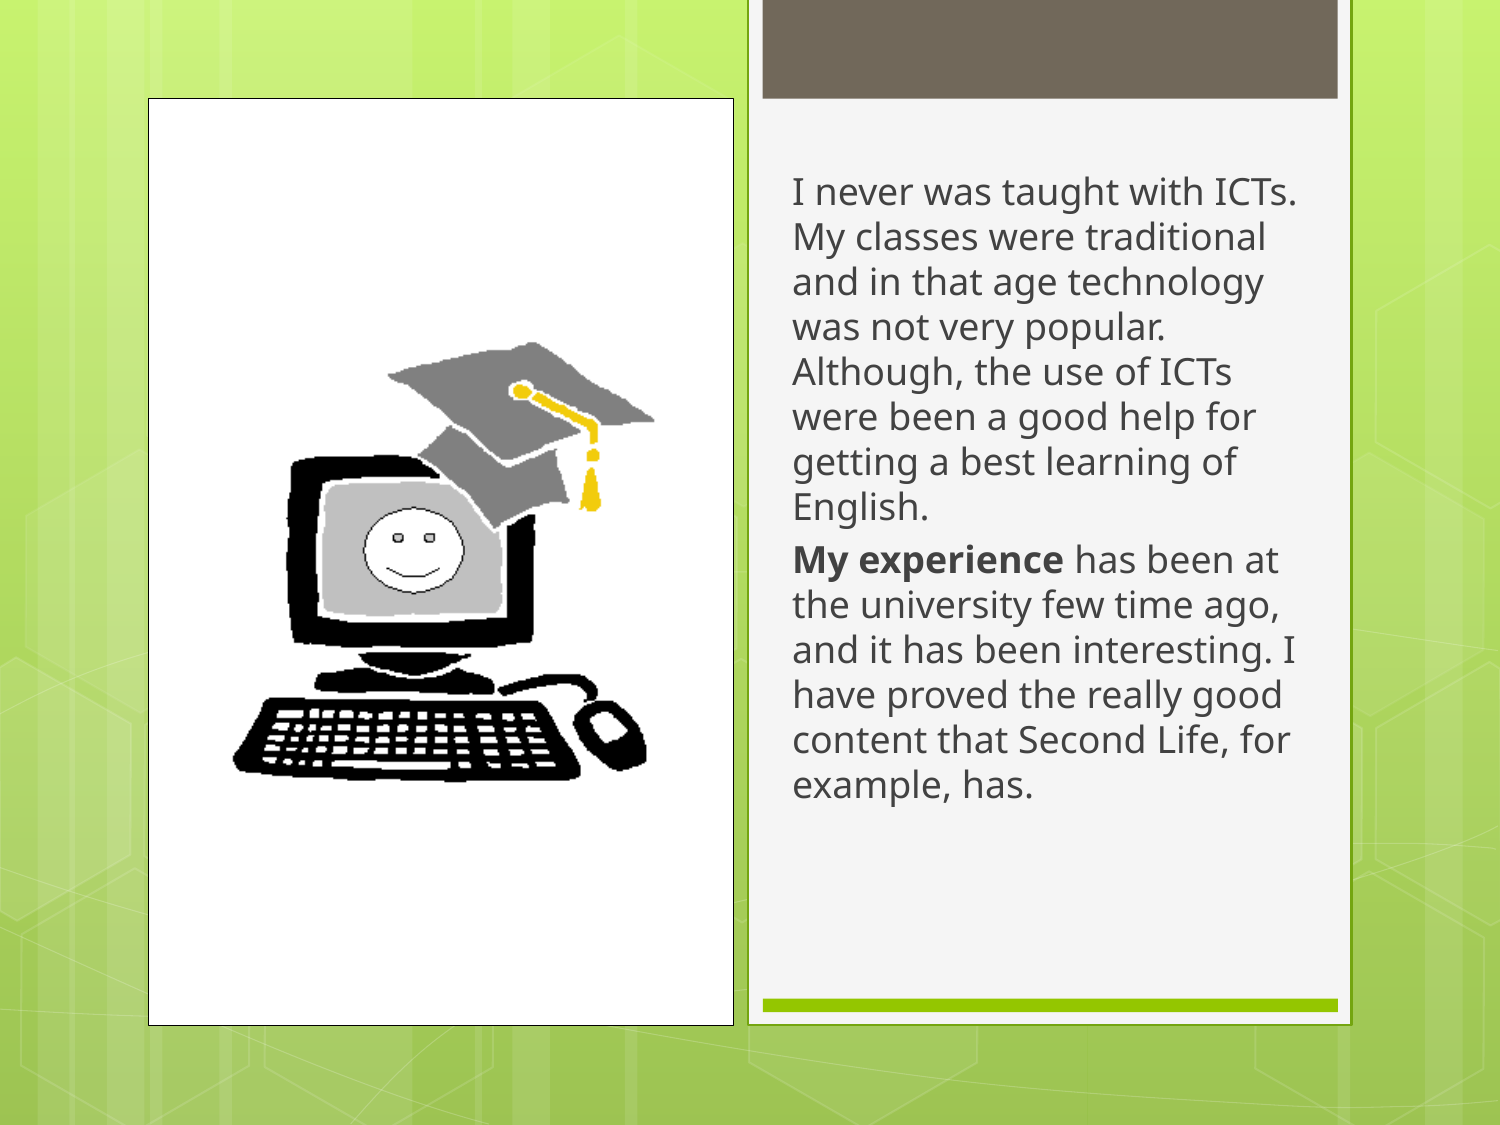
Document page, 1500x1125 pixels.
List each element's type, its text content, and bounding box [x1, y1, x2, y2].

list I never was taught with ICTs. My classes were traditional and in that age technology was not very popular. Although, the use of ICTs were been a good help for getting a best learning of English. My experience has been at the university few time ago, and it has been interesting. I have proved the really good content that Second Life, for example, has. [777, 160, 1319, 928]
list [216, 330, 667, 796]
